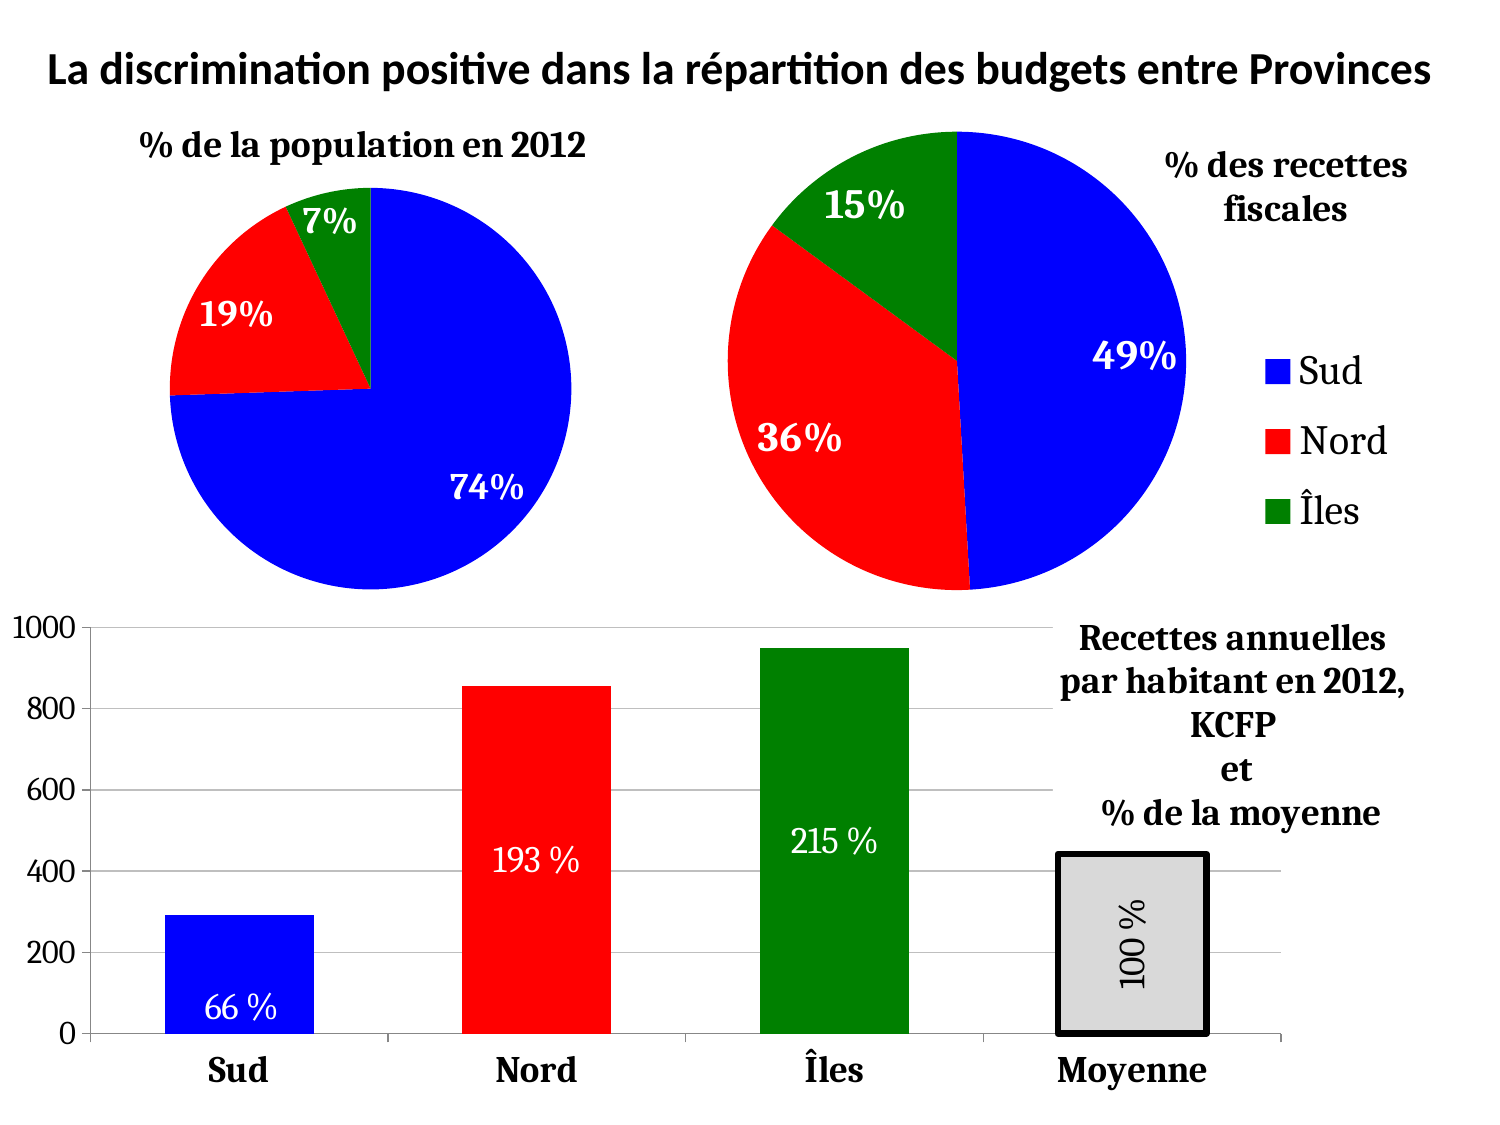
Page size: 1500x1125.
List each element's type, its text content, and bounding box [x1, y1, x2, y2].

chart [12, 111, 1478, 1109]
title La discrimination positive dans la répartition des budgets entre Provinces [12, 20, 1477, 112]
